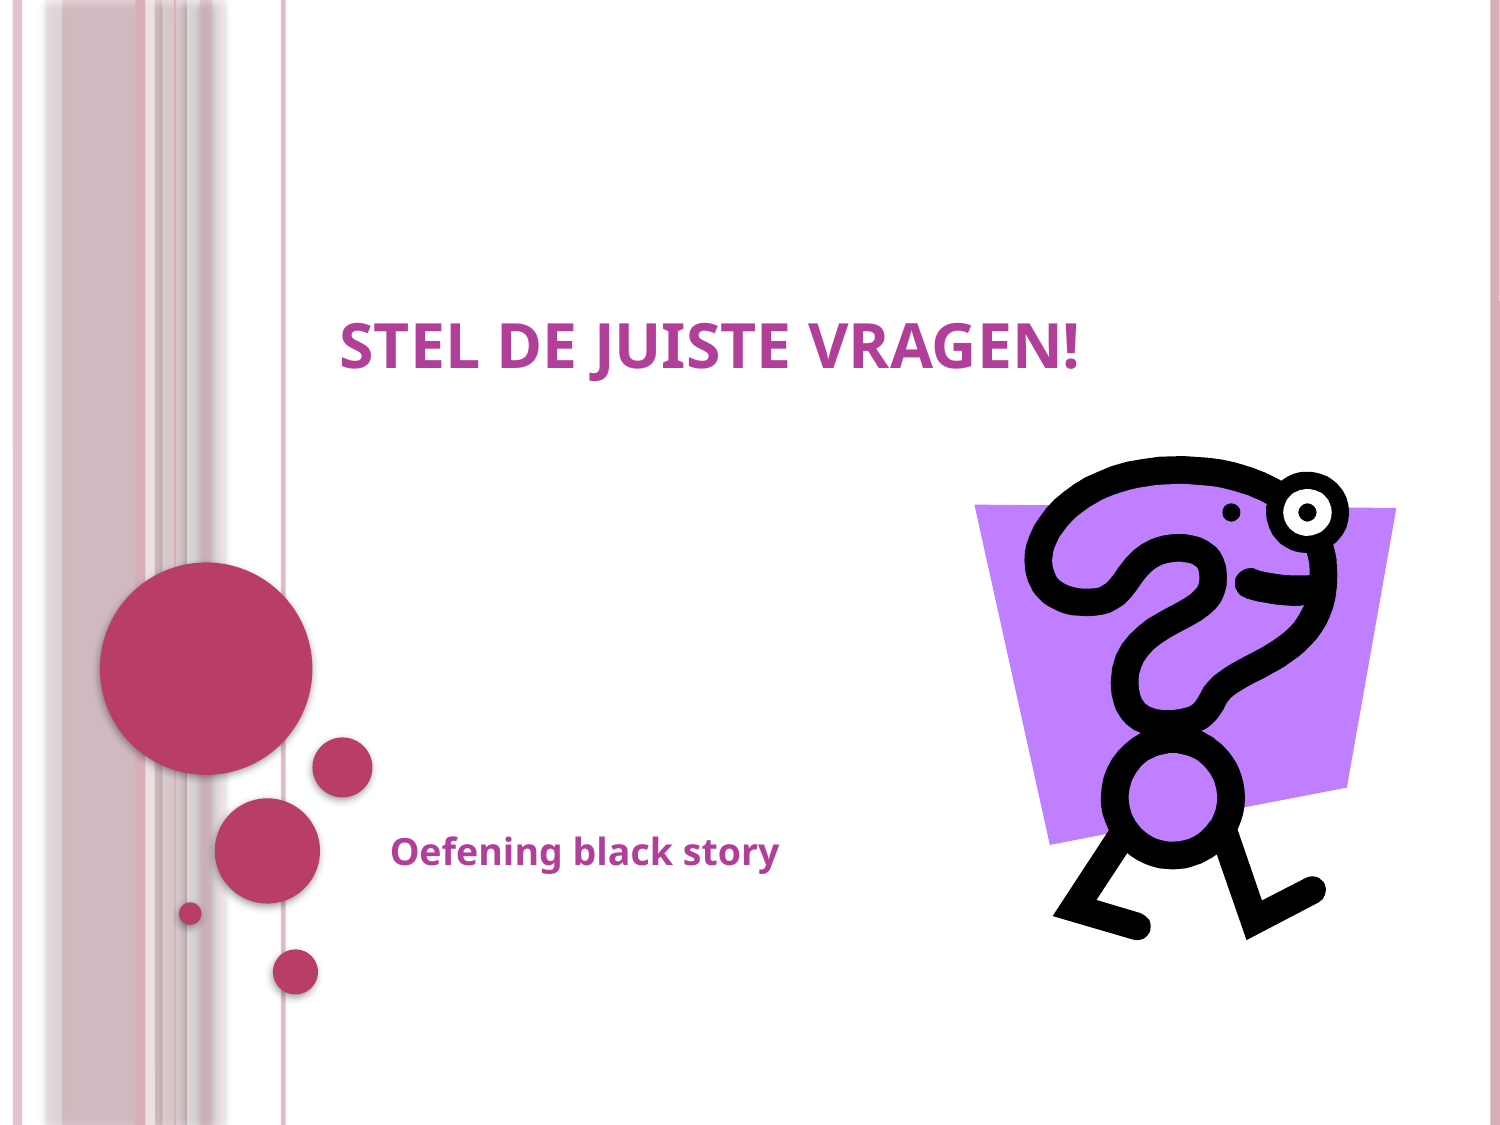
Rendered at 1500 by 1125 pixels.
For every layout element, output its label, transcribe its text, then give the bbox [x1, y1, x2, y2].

picture [973, 455, 1397, 943]
subtitle Oefening black story [375, 820, 1388, 1046]
title Stel de juiste vragen! [324, 78, 1338, 389]
